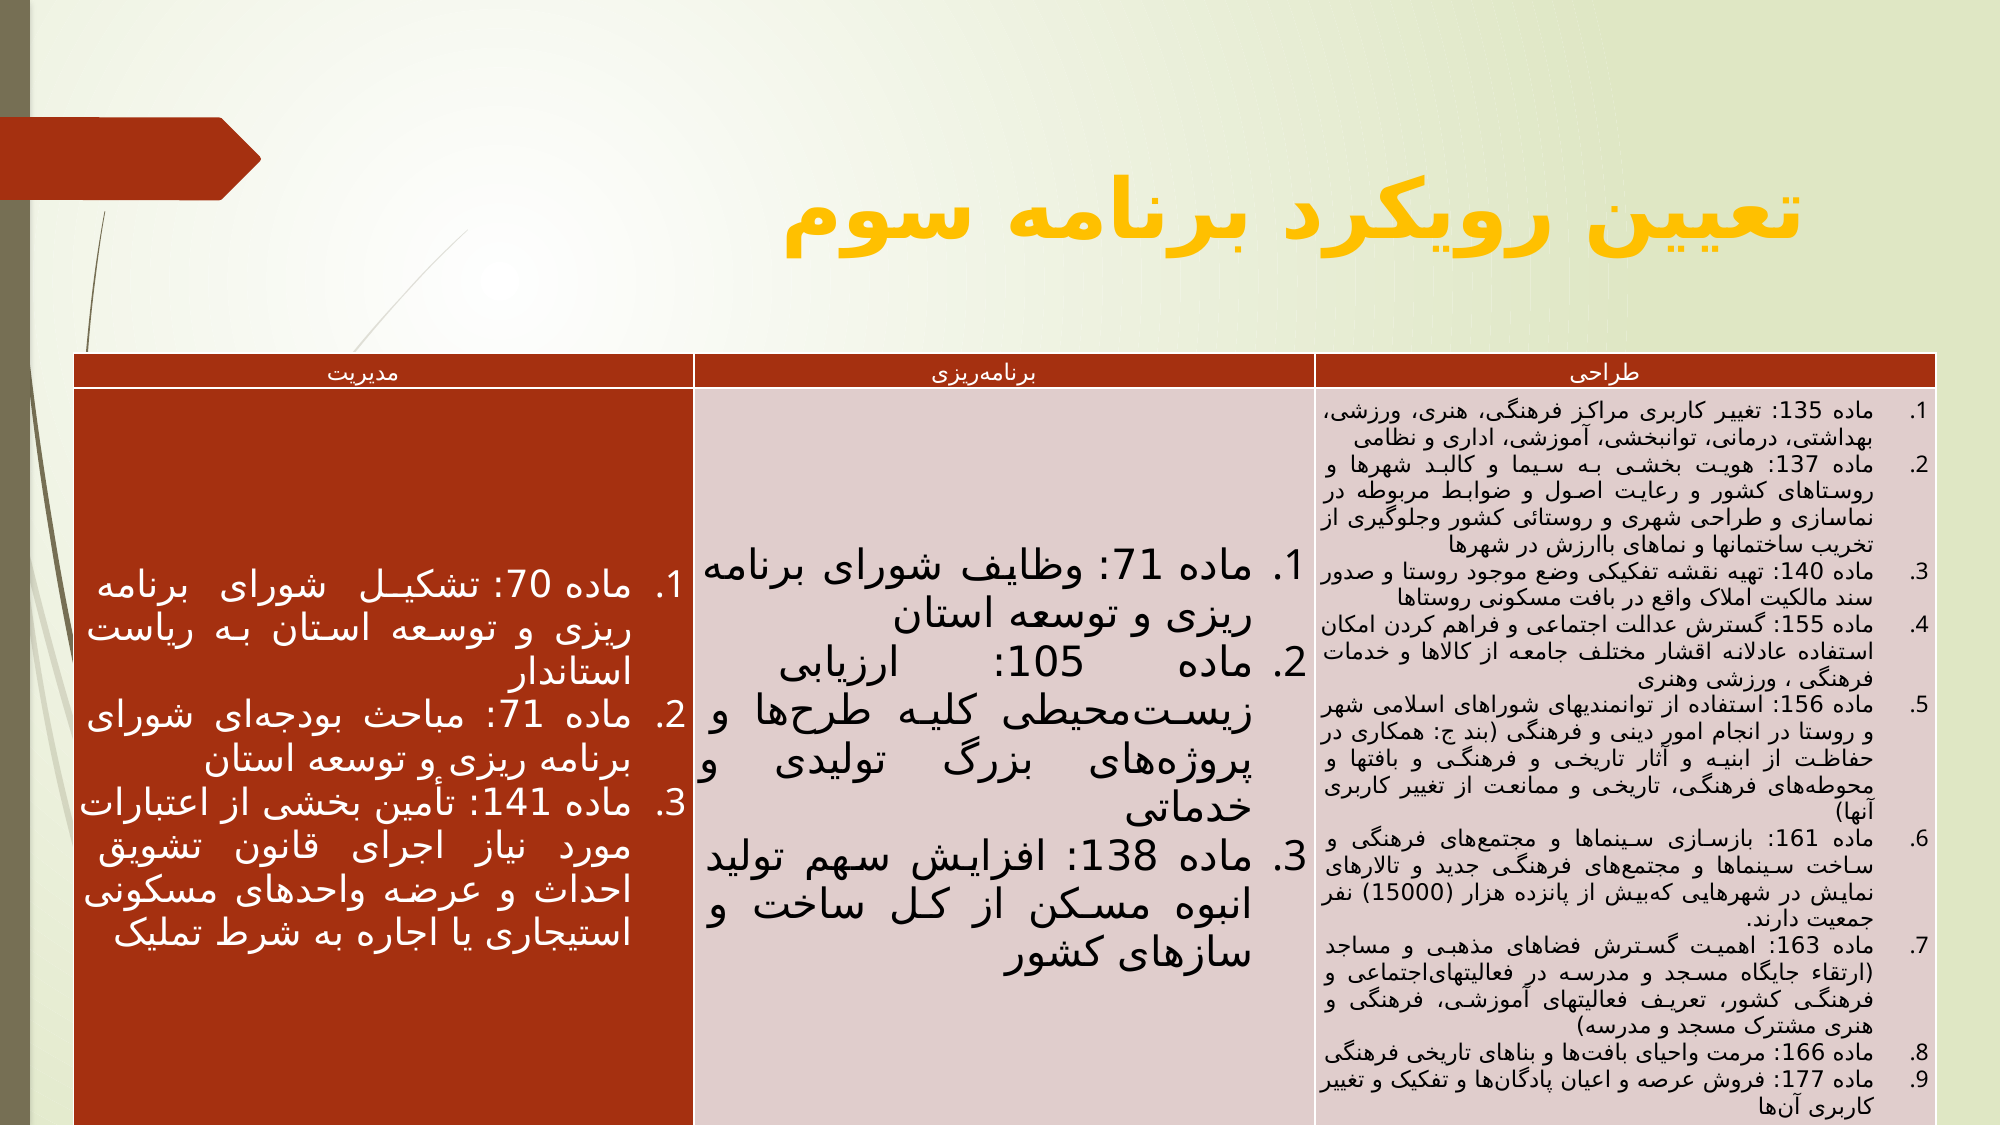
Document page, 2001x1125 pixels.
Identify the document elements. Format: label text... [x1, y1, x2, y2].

table_cell ماده 135: تغییر کاربری مراکز فرهنگی، هنری، ورزشی، بهداشتی، درمانی، توانبخشی، آموزشی، اداری و‌ نظامی ماده 137: هویت بخشی به سیما و کالبد شهرها و روستاهای کشور و رعایت اصول و ضوابط مربوطه در نماسازی و طراحی شهری و روستائی کشور و‌جلوگیری از تخریب ساختمانها و نماهای باارزش در شهرها ماده 140: تهیه نقشه تفکیکی وضع موجود روستا و صدور سند مالکیت املاک واقع در بافت مسکونی روستاها ماده 155: گسترش عدالت اجتماعی و فراهم کردن امکان استفاده عادلانه اقشار مختلف جامعه از کالاها و خدمات فرهنگی ، ورزشی و‌هنری ماده 156: استفاده از توانمندیهای شوراهای اسلامی شهر و روستا در انجام امور دینی و فرهنگی (بند ج: همکاری در حفاظت از ابنیه و آثار تاریخی و فرهنگی و بافتها و محوطه‌های فرهنگی، تاریخی و ممانعت از تغییر کاربری آنها) ماده 161: بازسازی سینماها و مجتمع‌های فرهنگی و ساخت سینماها و مجتمع‌های فرهنگی جدید و تالارهای نمایش در شهرهایی که‌بیش از پانزده هزار (15000) نفر جمعیت دارند. ماده 163: اهمیت گسترش فضاهای مذهبی و مساجد (ارتقاء جایگاه مسجد و مدرسه در فعالیتهای‌اجتماعی و فرهنگی کشور، تعریف فعالیتهای آموزشی، فرهنگی و هنری مشترک مسجد و مدرسه) ماده 166: مرمت و‌احیای بافت‌ها و بناهای تاریخی فرهنگی ماده 177: فروش عرصه و اعیان پادگان‌ها و تفکیک و تغییر کاربری آن‌ها [1316, 389, 1935, 1125]
table_cell ماده 71: وظایف شورای برنامه ریزی و توسعه استان ماده 105: ارزیابی زیست‌محیطی کلیه طرح‌ها و پروژه‌های بزرگ تولیدی و خدماتی ماده 138: افزایش سهم تولید انبوه مسکن از کل ساخت و سازهای کشور [695, 389, 1314, 1125]
table_header طراحی [1316, 354, 1935, 387]
table_header مدیریت [74, 354, 693, 387]
text_box تعیین رویکرد برنامه سوم [498, 147, 1822, 263]
table_header برنامه‌ریزی [695, 354, 1314, 387]
table_cell ماده 70: تشکیل شورای برنامه ریزی و توسعه استان به ریاست استاندار ماده 71: مباحث بودجه‌ای شورای برنامه ریزی و توسعه استان ماده 141: تأمین بخشی از اعتبارات مورد نیاز اجرای قانون تشویق احداث و عرضه واحدهای مسکونی استیجاری یا اجاره به شرط تملیک [74, 389, 693, 1125]
